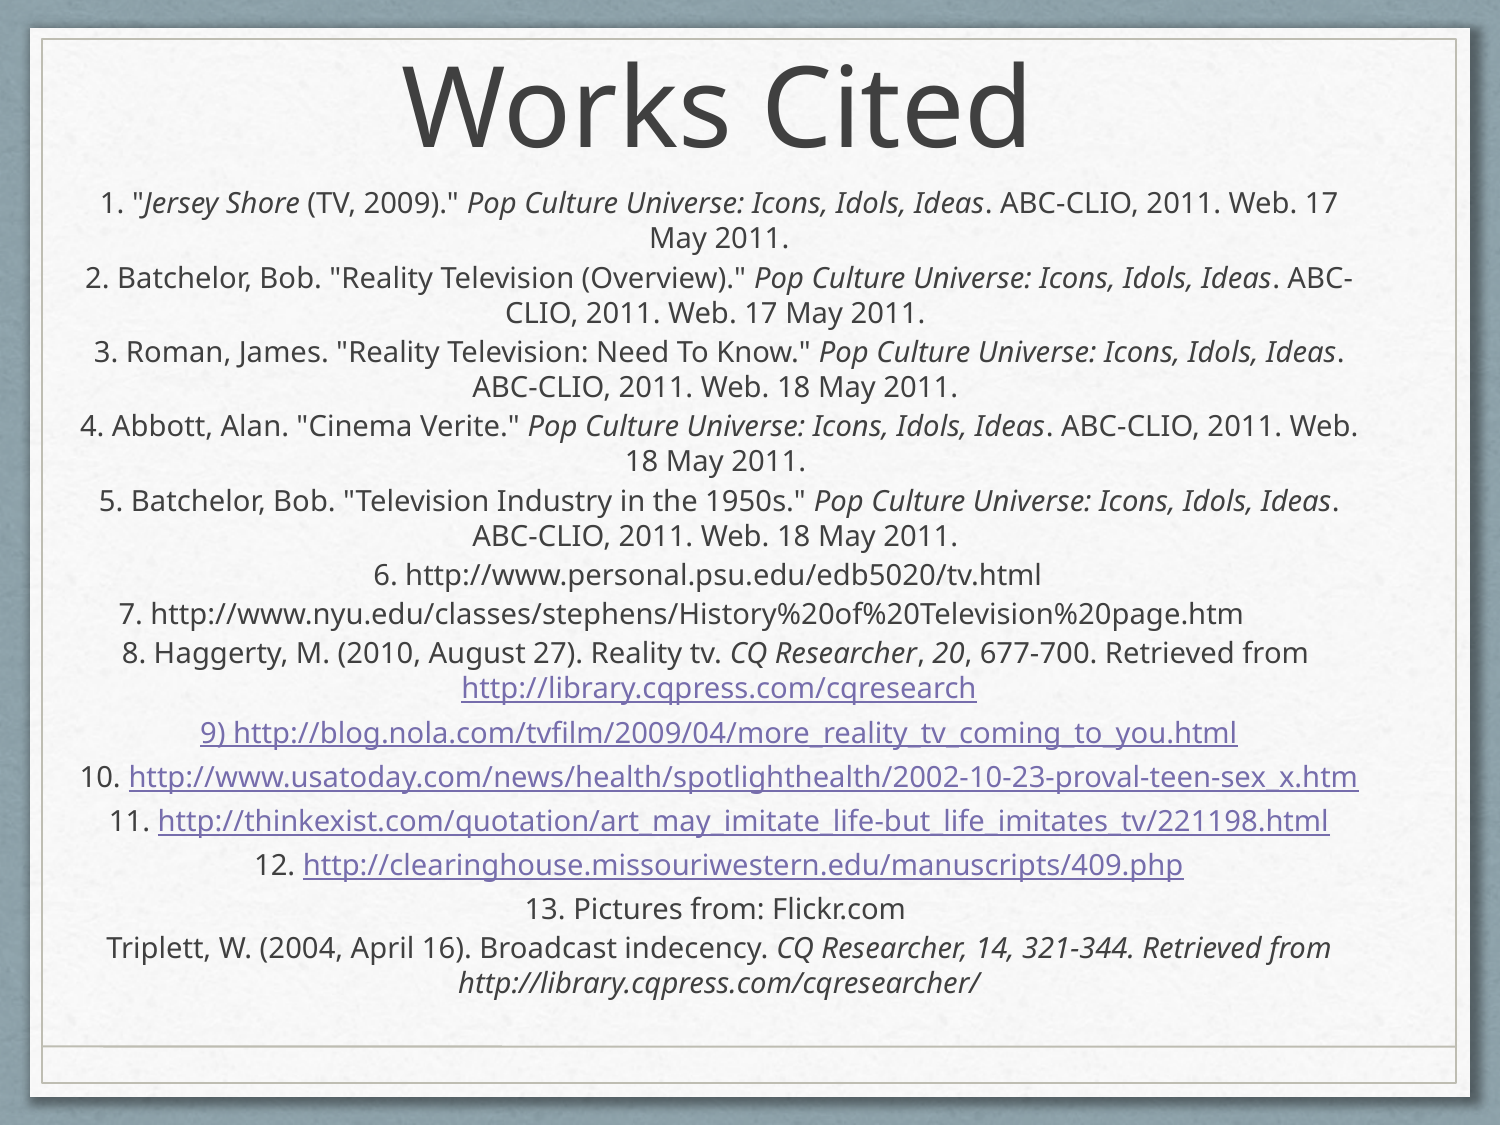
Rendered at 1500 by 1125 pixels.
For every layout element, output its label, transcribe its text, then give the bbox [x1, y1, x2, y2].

picture [30, 28, 1470, 1097]
list 1. "Jersey Shore (TV, 2009)." Pop Culture Universe: Icons, Idols, Ideas. ABC-CLIO, 2011. Web. 17 May 2011. 2. Batchelor, Bob. "Reality Television (Overview)." Pop Culture Universe: Icons, Idols, Ideas. ABC-CLIO, 2011. Web. 17 May 2011. 3. Roman, James. "Reality Television: Need To Know." Pop Culture Universe: Icons, Idols, Ideas. ABC-CLIO, 2011. Web. 18 May 2011. 4. Abbott, Alan. "Cinema Verite." Pop Culture Universe: Icons, Idols, Ideas. ABC-CLIO, 2011. Web. 18 May 2011. 5. Batchelor, Bob. "Television Industry in the 1950s." Pop Culture Universe: Icons, Idols, Ideas. ABC-CLIO, 2011. Web. 18 May 2011. 6. http://www.personal.psu.edu/edb5020/tv.html 7. http://www.nyu.edu/classes/stephens/History%20of%20Television%20page.htm 8. Haggerty, M. (2010, August 27). Reality tv. CQ Researcher, 20, 677-700. Retrieved from http://library.cqpress.com/cqresearch 9) http://blog.nola.com/tvfilm/2009/04/more_reality_tv_coming_to_you.html 10. http://www.usatoday.com/news/health/spotlighthealth/2002-10-23-proval-teen-sex_x.htm 11. http://thinkexist.com/quotation/art_may_imitate_life-but_life_imitates_tv/221198.html 12. http://clearinghouse.missouriwestern.edu/manuscripts/409.php 13. Pictures from: Flickr.com Triplett, W. (2004, April 16). Broadcast indecency. CQ Researcher, 14, 321-344. Retrieved from http://library.cqpress.com/cqresearcher/ [61, 177, 1377, 1083]
title Works Cited [241, 95, 1224, 177]
